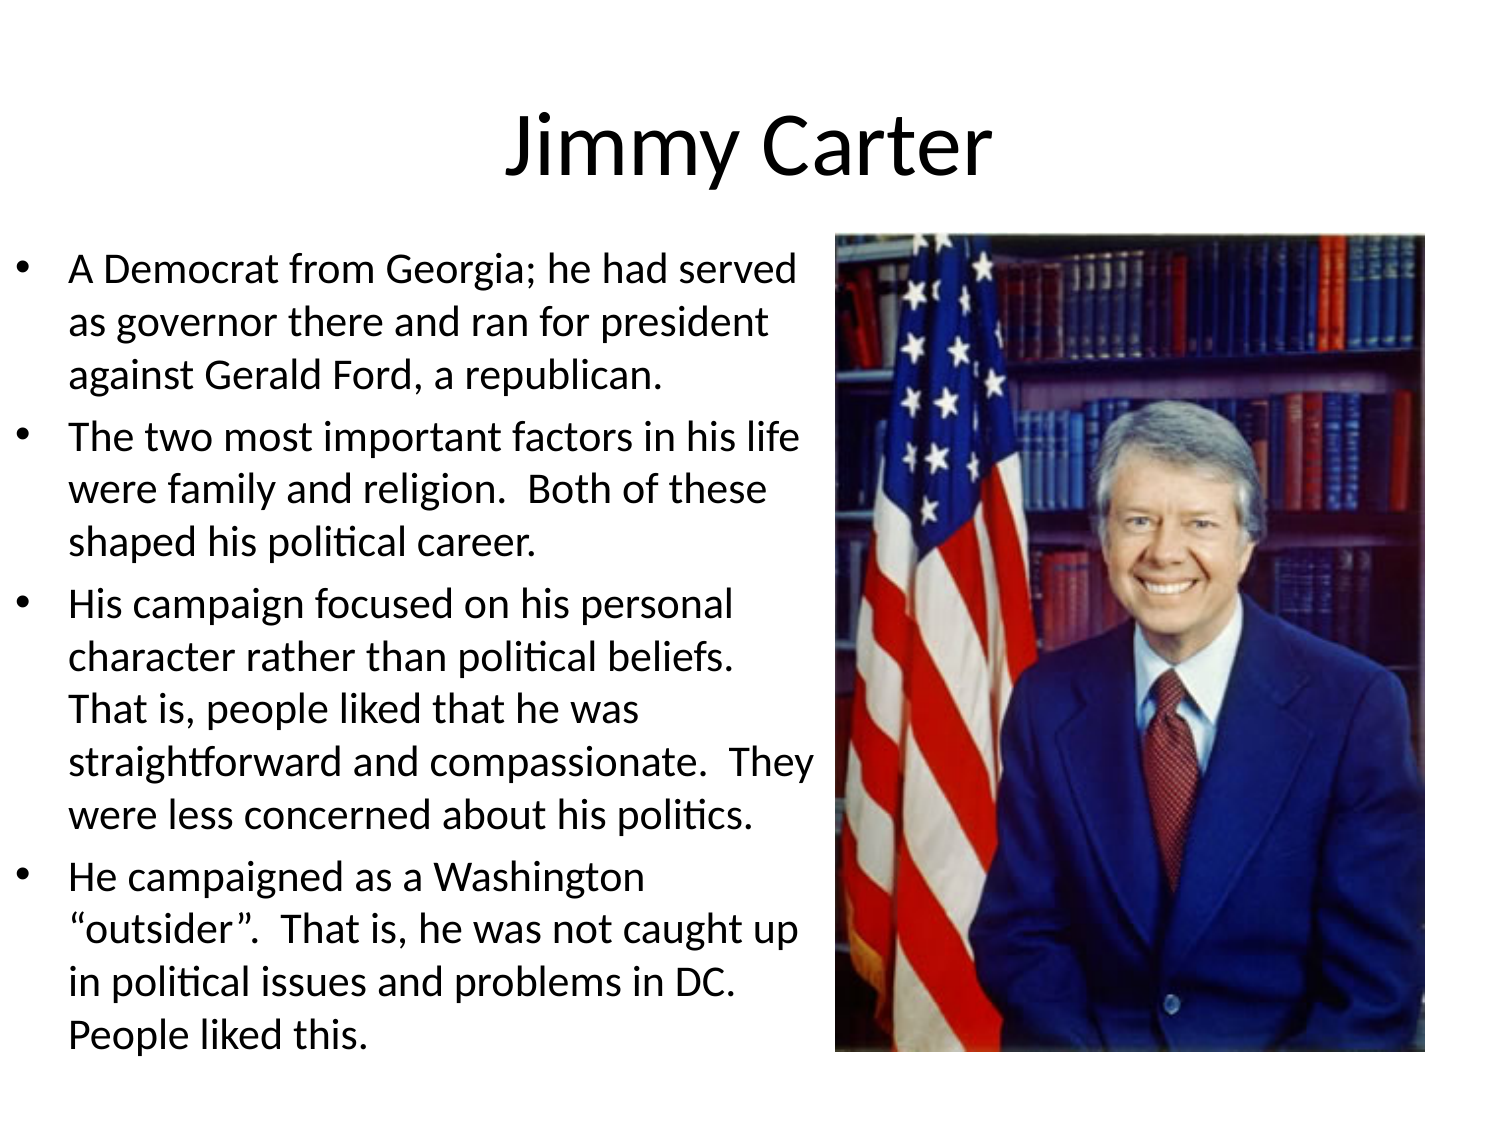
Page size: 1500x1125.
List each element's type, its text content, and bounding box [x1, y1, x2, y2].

title Jimmy Carter [75, 45, 1425, 233]
picture [835, 232, 1426, 1052]
list A Democrat from Georgia; he had served as governor there and ran for president against Gerald Ford, a republican. The two most important factors in his life were family and religion. Both of these shaped his political career. His campaign focused on his personal character rather than political beliefs. That is, people liked that he was straightforward and compassionate. They were less concerned about his politics. He campaigned as a Washington “outsider”. That is, he was not caught up in political issues and problems in DC. People liked this. [0, 232, 832, 1096]
